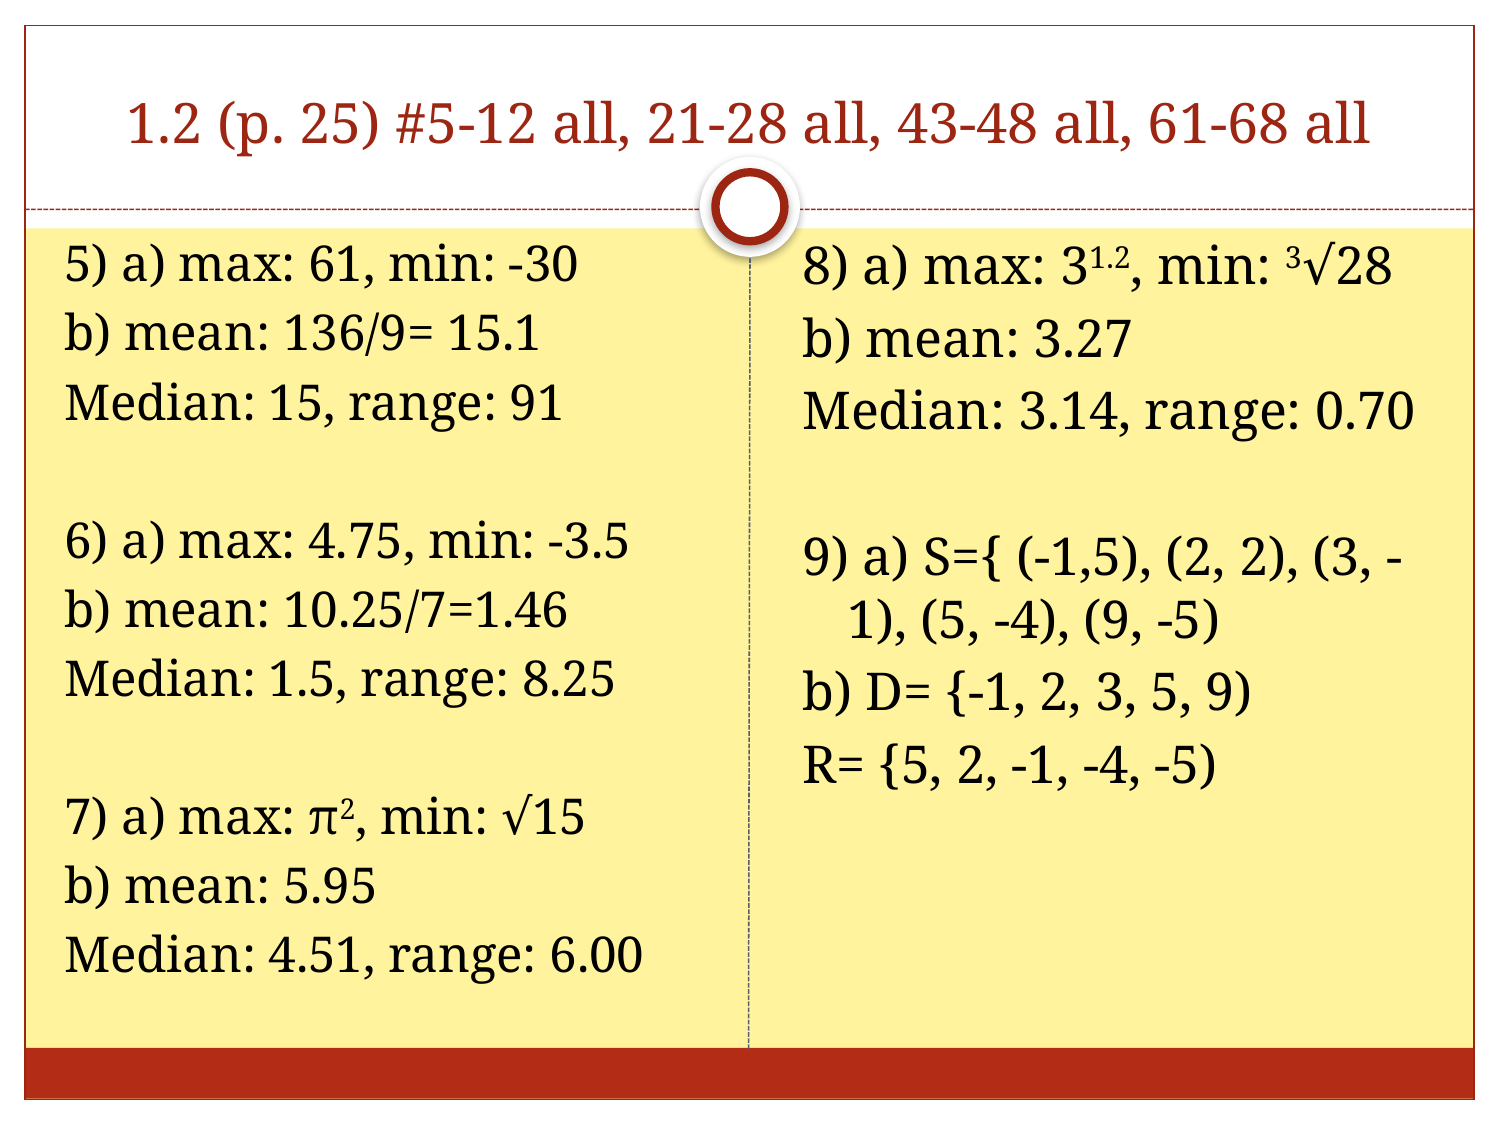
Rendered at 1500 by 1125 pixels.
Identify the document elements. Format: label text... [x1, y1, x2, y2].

title 1.2 (p. 25) #5-12 all, 21-28 all, 43-48 all, 61-68 all [49, 37, 1450, 162]
list 5) a) max: 61, min: -30 b) mean: 136/9= 15.1 Median: 15, range: 91 6) a) max: 4.75, min: -3.5 b) mean: 10.25/7=1.46 Median: 1.5, range: 8.25 7) a) max: π2, min: √15 b) mean: 5.95 Median: 4.51, range: 6.00 [49, 224, 712, 993]
list 8) a) max: 31.2, min: 3√28 b) mean: 3.27 Median: 3.14, range: 0.70 9) a) S={ (-1,5), (2, 2), (3, -1), (5, -4), (9, -5) b) D= {-1, 2, 3, 5, 9) R= {5, 2, -1, -4, -5) [787, 224, 1450, 993]
